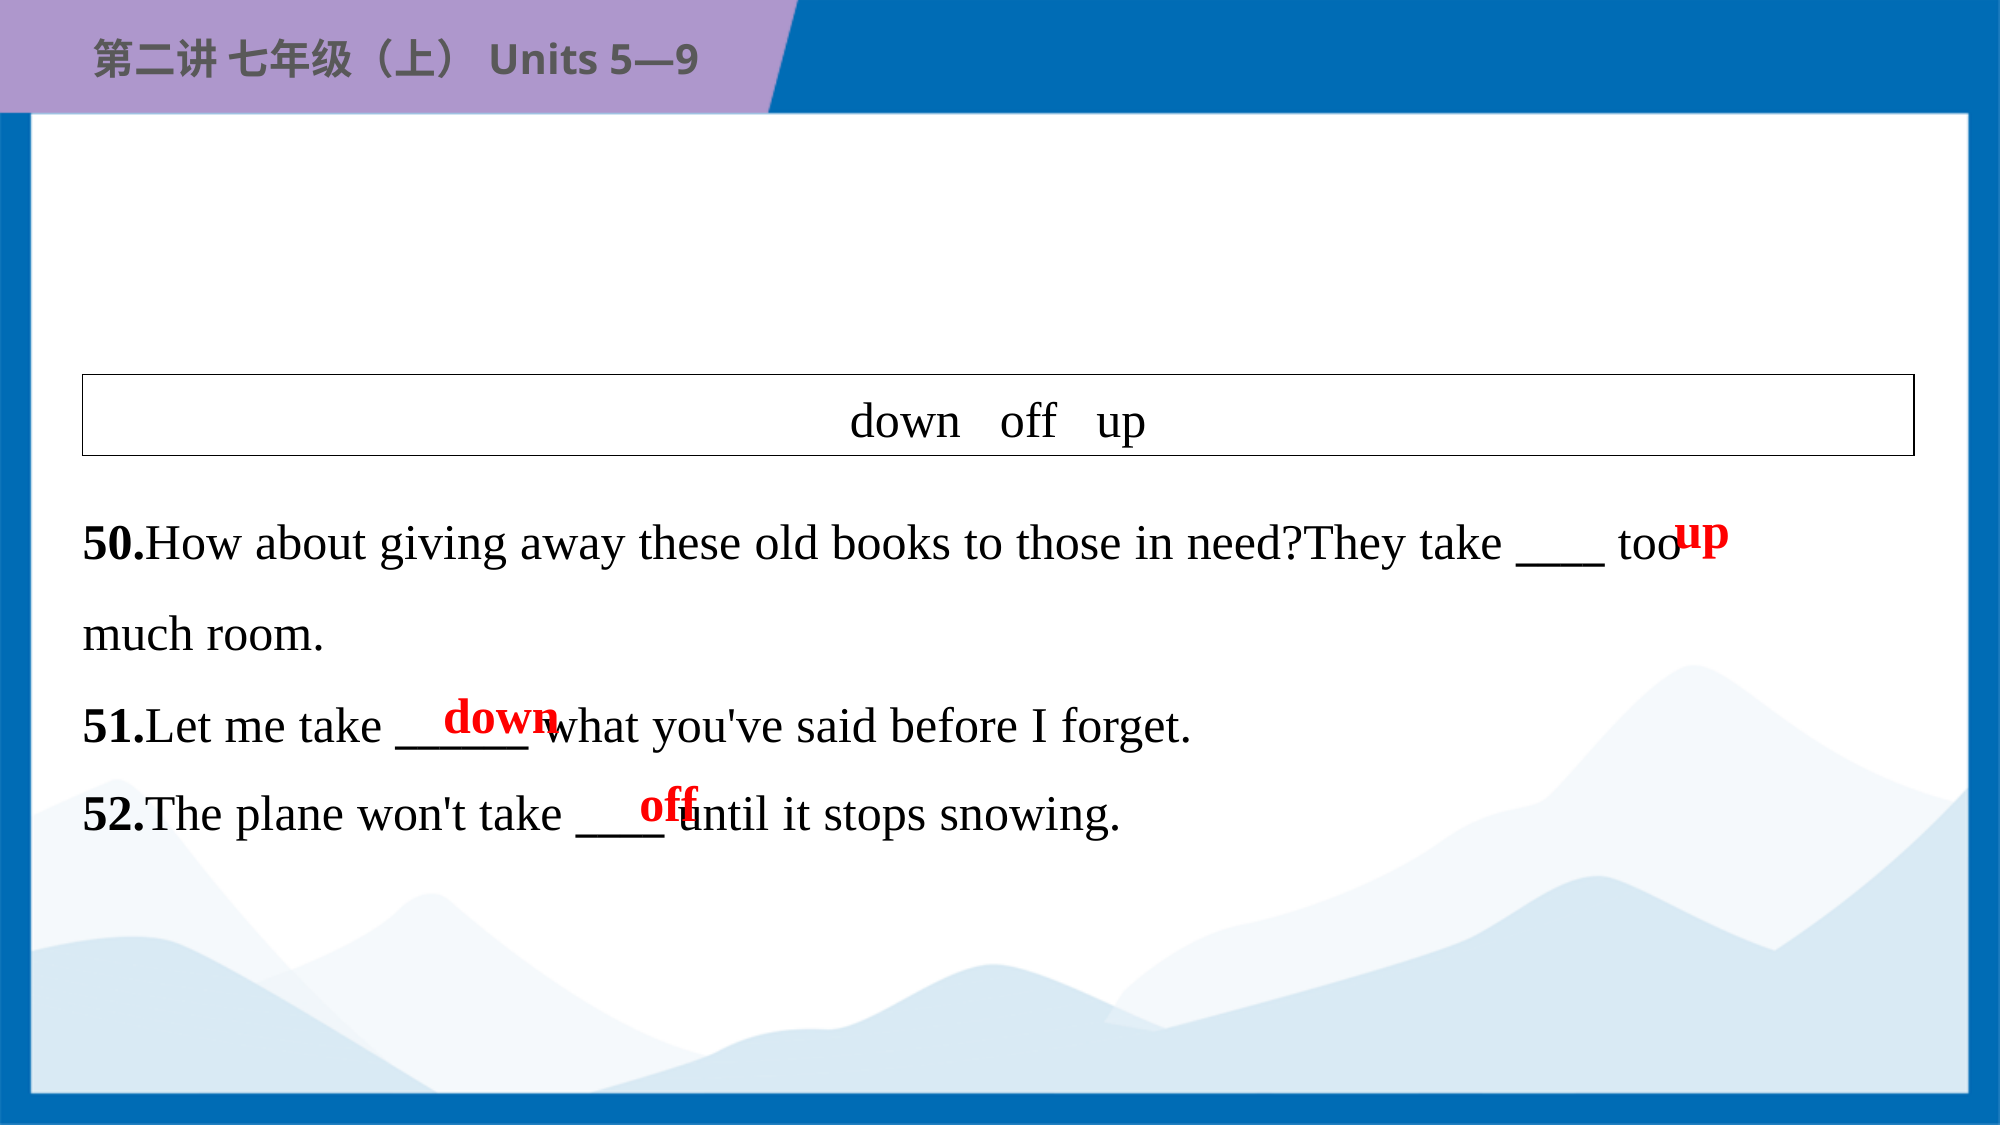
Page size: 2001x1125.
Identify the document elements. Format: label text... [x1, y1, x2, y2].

table_header down off up [83, 375, 1913, 455]
text_box off [621, 744, 716, 823]
text_box 50.How about giving away these old books to those in need?They take ____ too much room. 51.Let me take ______ what you've said before I forget. 52.The plane won't take ____ until it stops snowing. [82, 477, 1917, 831]
picture [0, 0, 2000, 1125]
text_box up [1656, 470, 1748, 550]
text_box down [424, 656, 578, 735]
